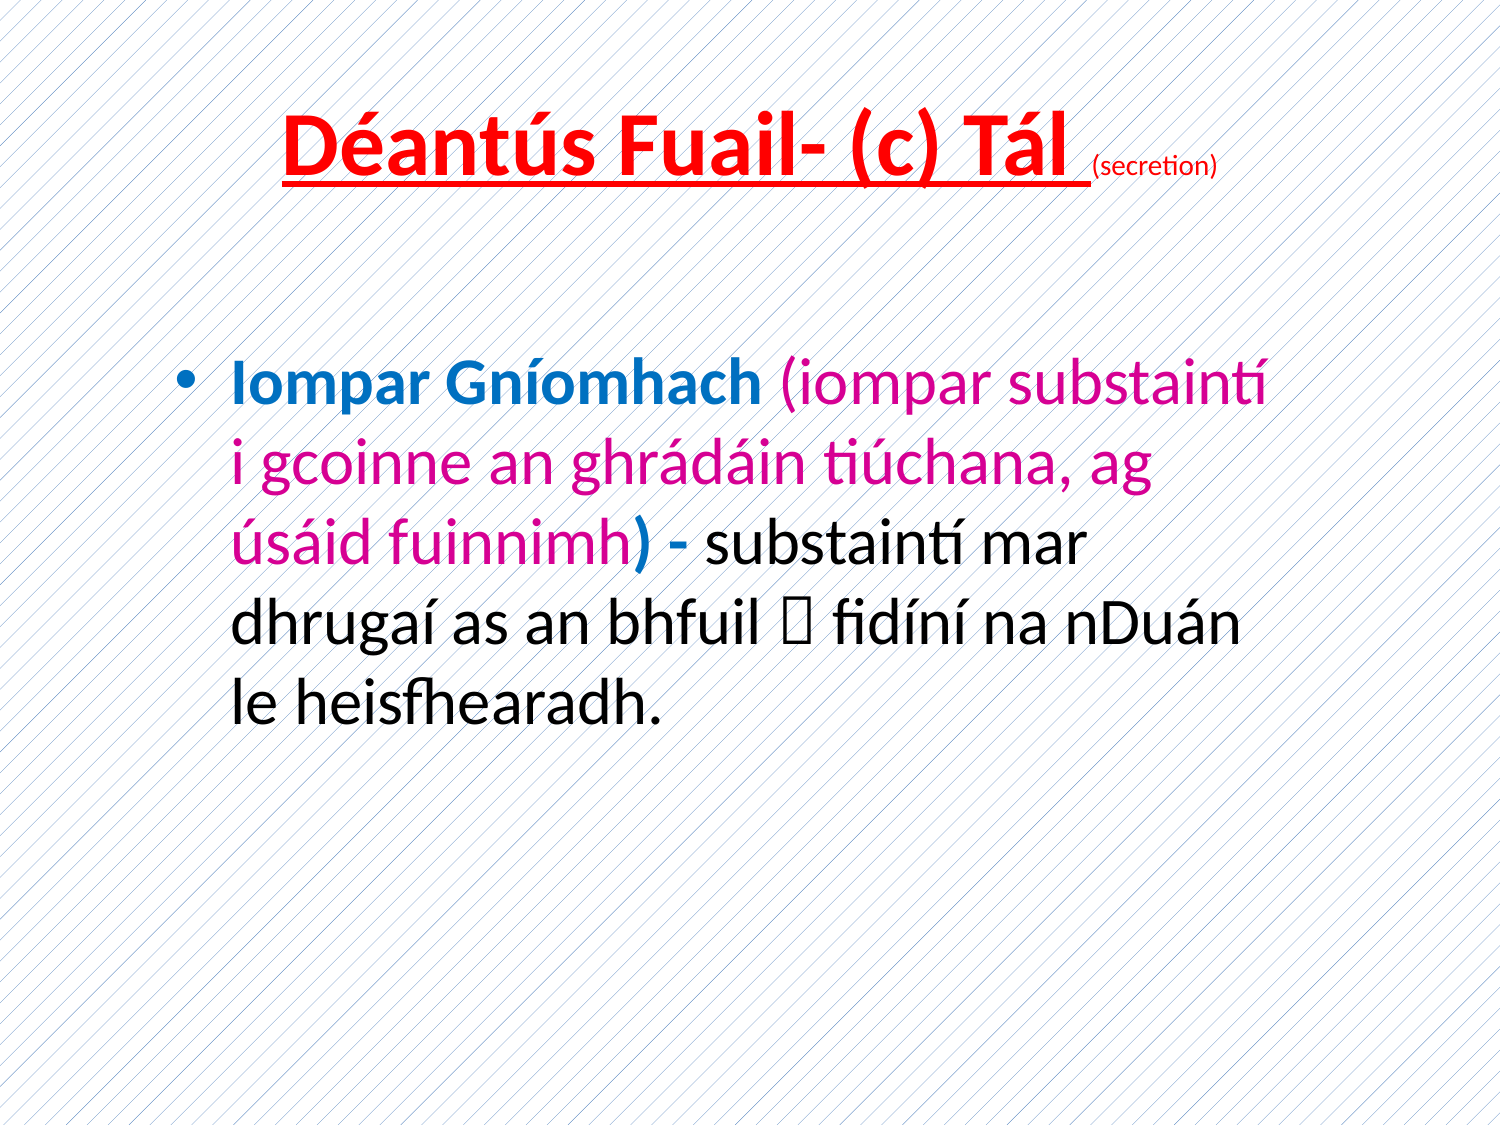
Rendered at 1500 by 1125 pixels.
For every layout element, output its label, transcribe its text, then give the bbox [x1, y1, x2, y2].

title Déantús Fuail- (c) Tál (secretion) [75, 45, 1425, 233]
list Iompar Gníomhach (iompar substaintí i gcoinne an ghrádáin tiúchana, ag úsáid fuinnimh) - substaintí mar dhrugaí as an bhfuil  fidíní na nDuán le heisfhearadh. [159, 330, 1300, 1125]
